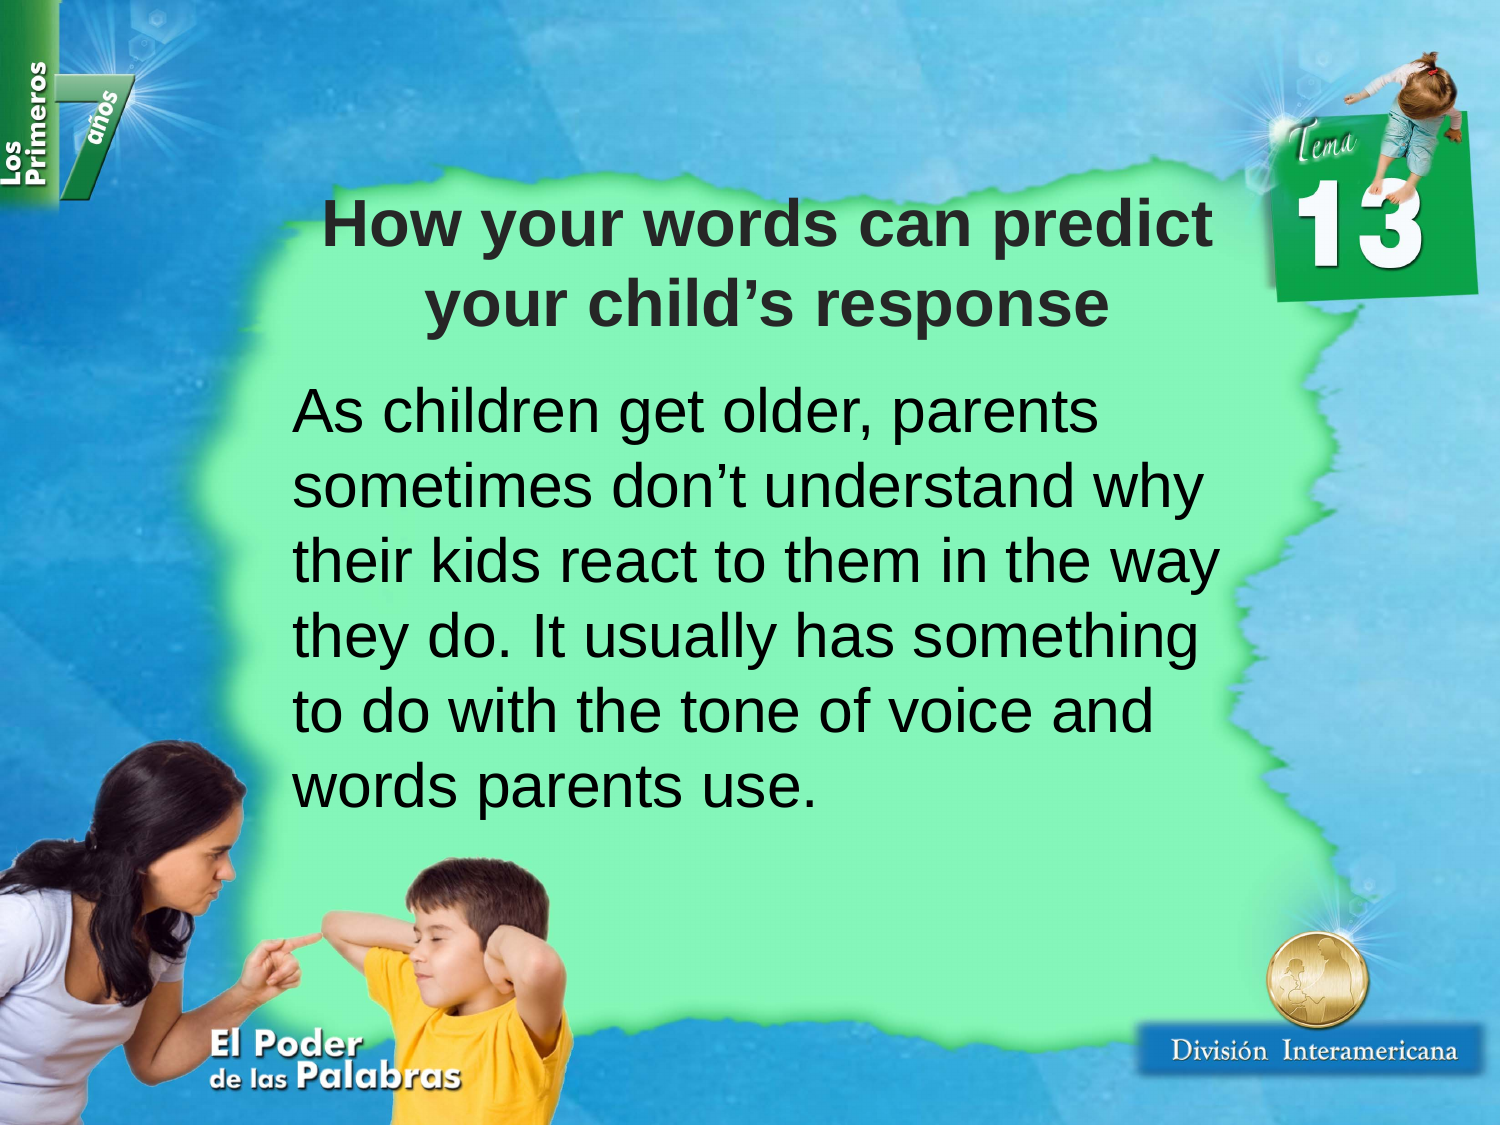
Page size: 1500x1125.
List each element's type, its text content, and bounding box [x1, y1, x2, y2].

picture [0, 0, 1500, 1125]
text_box How your words can predict your child’s response As children get older, parents sometimes don’t understand why their kids react to them in the way they do. It usually has something to do with the tone of voice and words parents use. [277, 172, 1258, 827]
